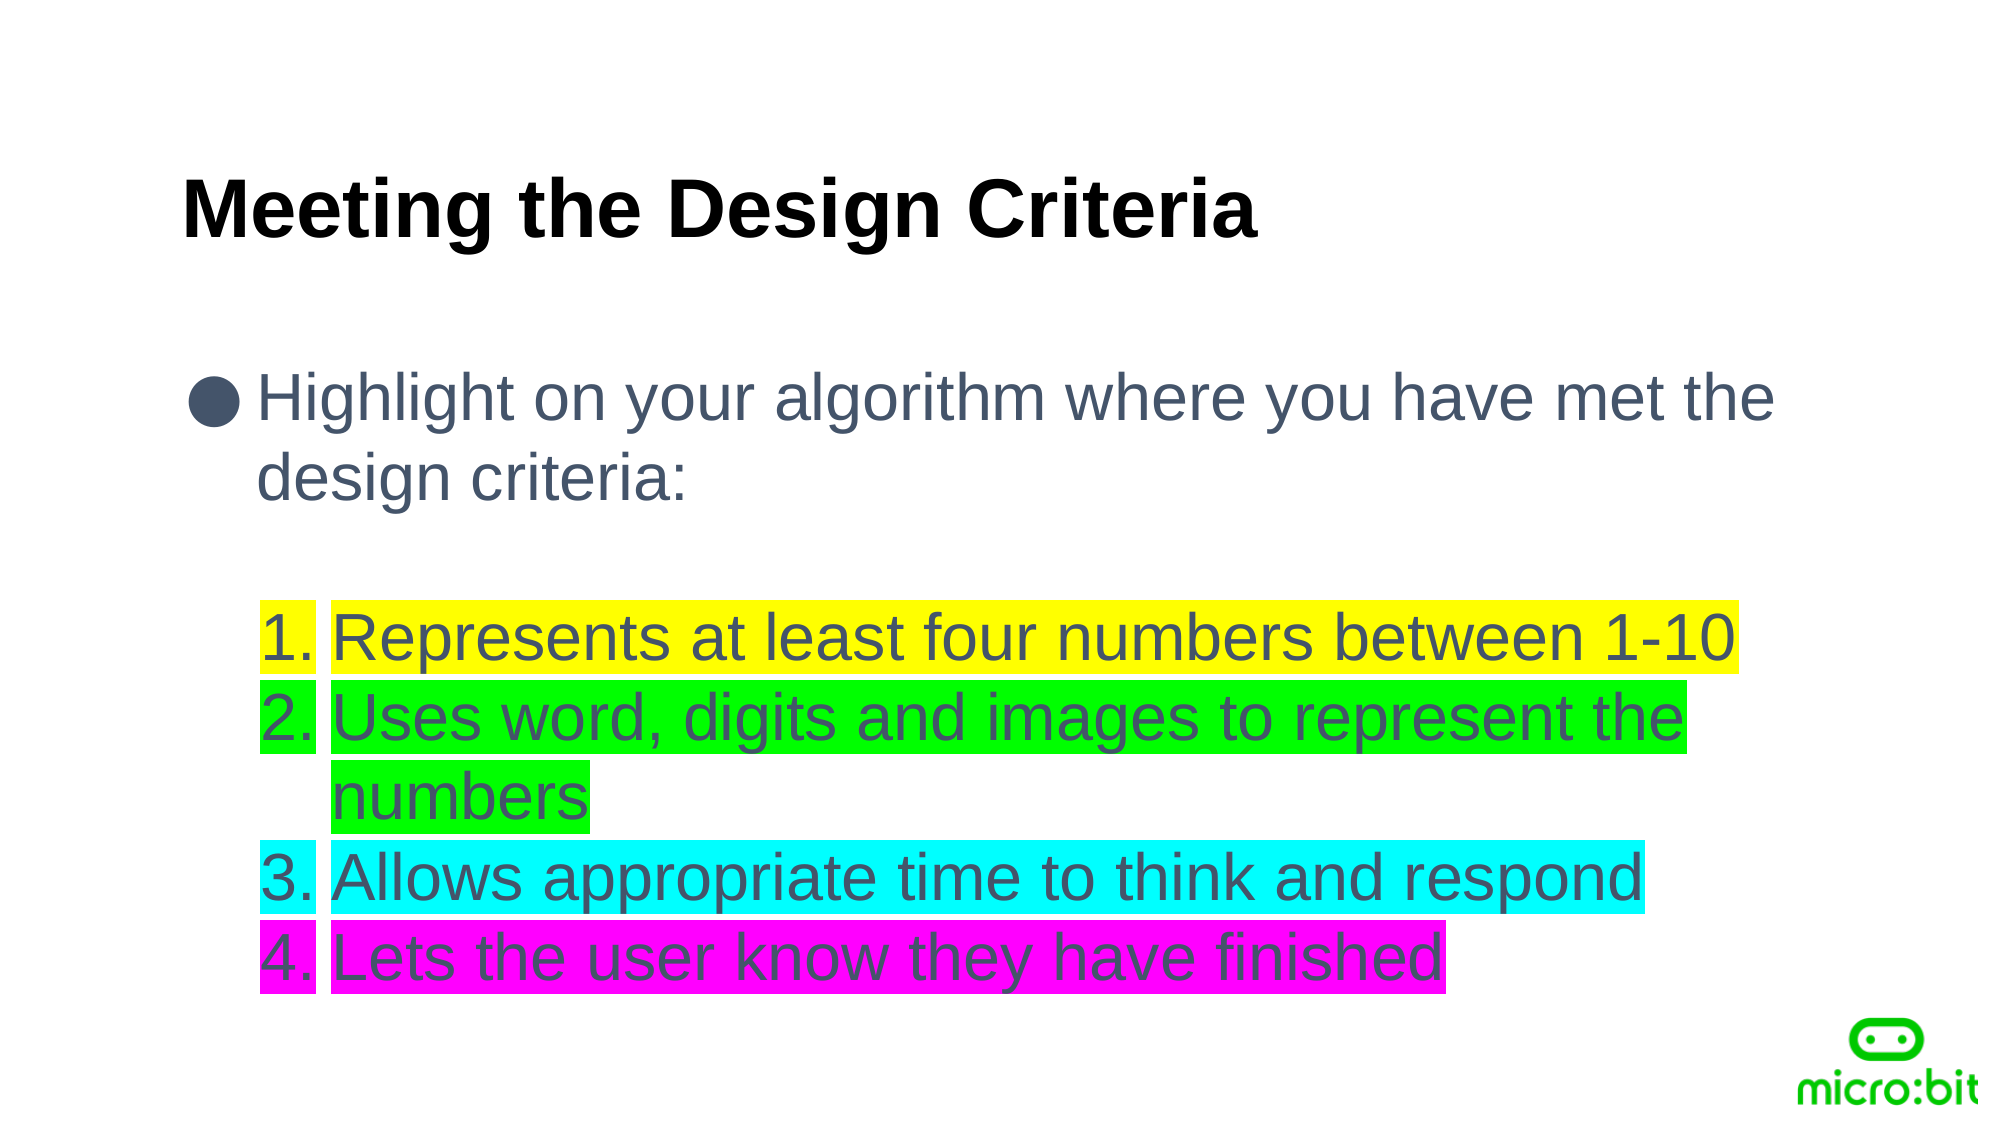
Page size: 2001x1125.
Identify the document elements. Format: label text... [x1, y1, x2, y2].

picture [1797, 1017, 1978, 1106]
text_box Meeting the Design Criteria Highlight on your algorithm where you have met the design criteria: Represents at least four numbers between 1-10 Uses word, digits and images to represent the numbers Allows appropriate time to think and respond Lets the user know they have finished [166, 60, 1918, 884]
